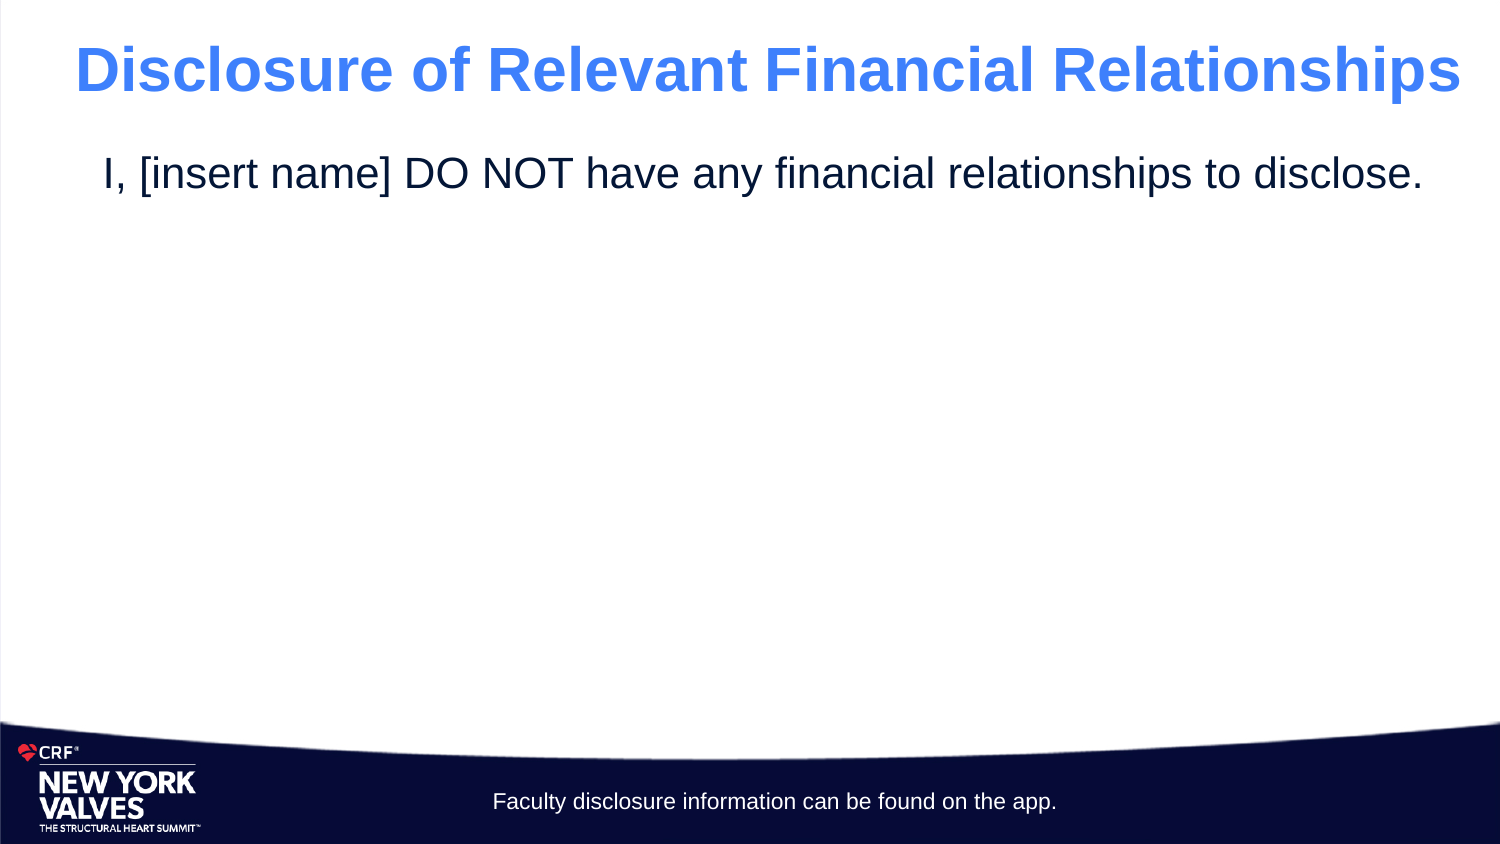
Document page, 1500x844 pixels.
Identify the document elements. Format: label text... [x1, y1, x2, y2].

text_box Disclosure of Relevant Financial Relationships [55, 21, 1484, 92]
text_box Faculty disclosure information can be found on the app. [477, 779, 1073, 822]
picture [0, 0, 1500, 844]
list I, [insert name] DO NOT have any financial relationships to disclose. [87, 137, 1464, 644]
